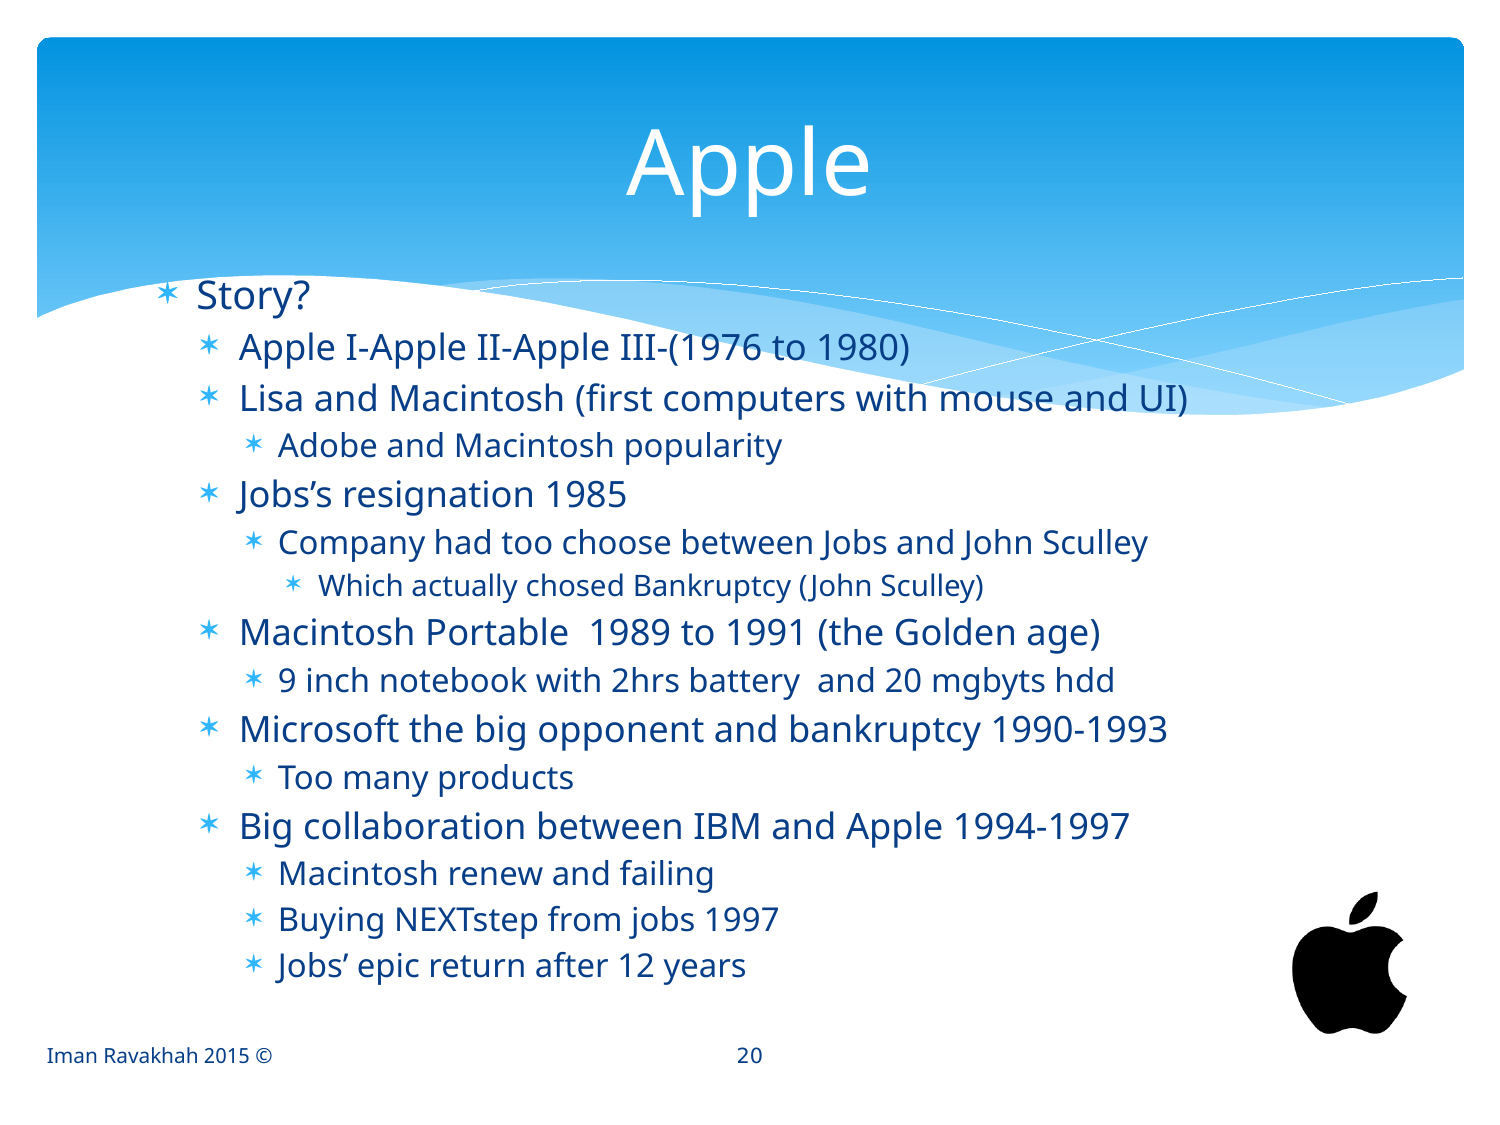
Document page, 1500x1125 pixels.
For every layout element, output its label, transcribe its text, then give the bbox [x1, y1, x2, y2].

picture [1274, 887, 1426, 1038]
title Apple [75, 55, 1425, 261]
list Story? Apple I-Apple II-Apple III-(1976 to 1980) Lisa and Macintosh (first computers with mouse and UI) Adobe and Macintosh popularity Jobs’s resignation 1985 Company had too choose between Jobs and John Sculley Which actually chosed Bankruptcy (John Sculley) Macintosh Portable 1989 to 1991 (the Golden age) 9 inch notebook with 2hrs battery and 20 mgbyts hdd Microsoft the big opponent and bankruptcy 1990-1993 Too many products Big collaboration between IBM and Apple 1994-1997 Macintosh renew and failing Buying NEXTstep from jobs 1997 Jobs’ epic return after 12 years [143, 262, 1359, 1005]
footer © 2015 Iman Ravakhah [31, 1025, 653, 1086]
slide_number 20 [654, 1025, 846, 1086]
